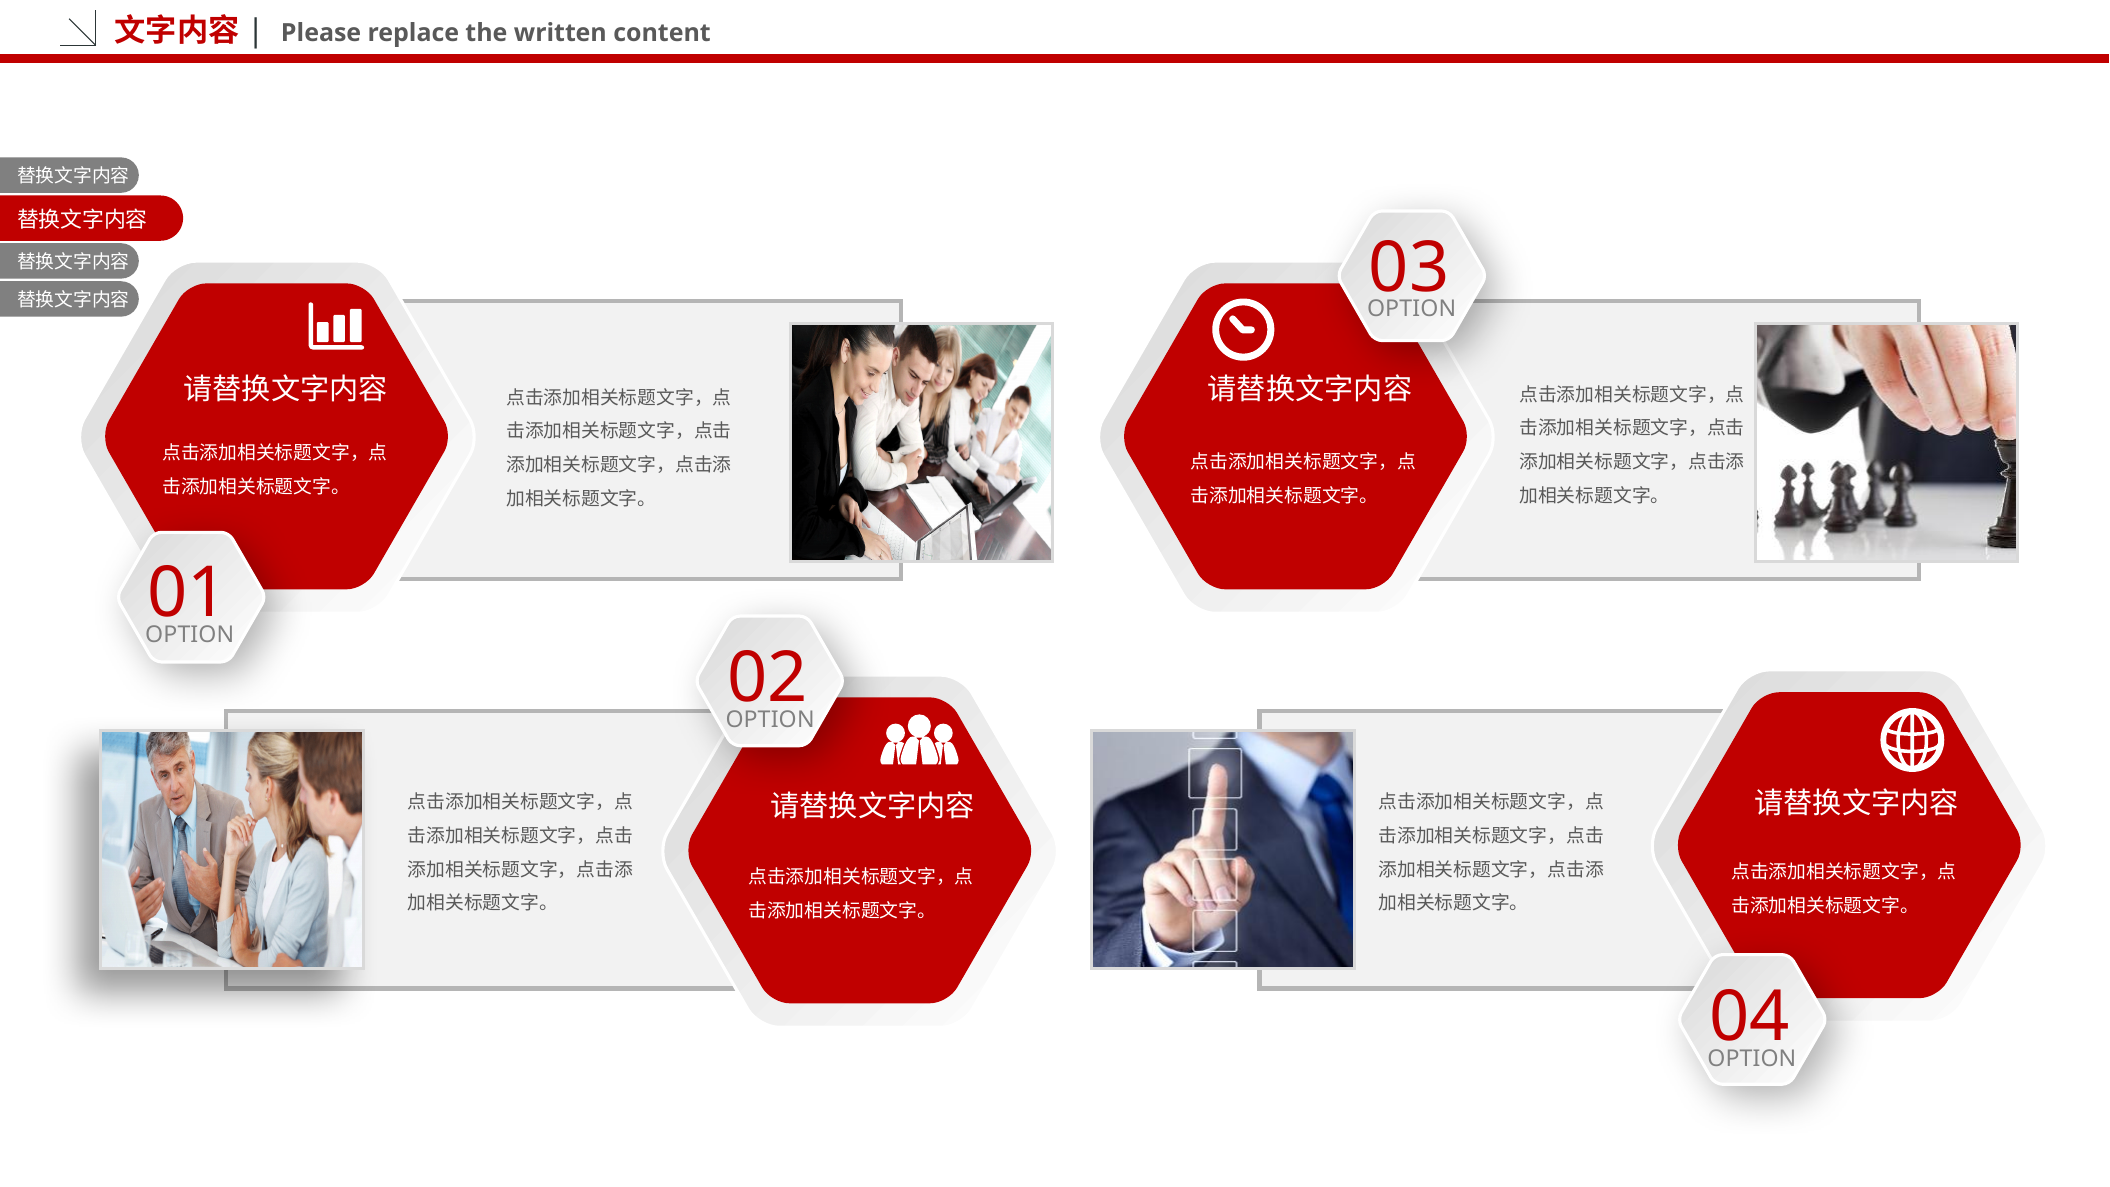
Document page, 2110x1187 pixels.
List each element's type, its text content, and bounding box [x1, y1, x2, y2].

text_box [1754, 322, 2019, 562]
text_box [1650, 669, 2049, 1023]
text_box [661, 675, 1059, 1028]
text_box 点击添加相关标题文字，点击添加相关标题文字，点击添加相关标题文字，点击添加相关标题文字。 [1507, 365, 1769, 512]
text_box [0, 242, 127, 280]
text_box [0, 194, 173, 242]
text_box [681, 616, 855, 746]
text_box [78, 261, 476, 614]
text_box [1258, 710, 1650, 990]
text_box [0, 156, 127, 194]
text_box [225, 710, 661, 990]
text_box [100, 729, 364, 970]
text_box 替换文字内容 [5, 157, 157, 193]
text_box [789, 322, 1054, 562]
text_box [1091, 729, 1355, 970]
text_box [1495, 300, 1920, 580]
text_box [1097, 261, 1495, 614]
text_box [60, 9, 96, 46]
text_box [1662, 954, 1836, 1085]
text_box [1322, 210, 1496, 341]
text_box [0, 280, 78, 318]
text_box 点击添加相关标题文字，点击添加相关标题文字，点击添加相关标题文字，点击添加相关标题文字。 [1366, 772, 1628, 920]
text_box 替换文字内容 [6, 198, 219, 239]
text_box 文字内容| Please replace the written content [103, 4, 927, 54]
text_box [476, 300, 902, 580]
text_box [100, 532, 274, 662]
text_box 替换文字内容 [5, 281, 78, 317]
text_box 点击添加相关标题文字，点击添加相关标题文字，点击添加相关标题文字，点击添加相关标题文字。 [395, 772, 657, 920]
text_box 替换文字内容 [5, 243, 157, 279]
text_box 点击添加相关标题文字，点击添加相关标题文字，点击添加相关标题文字，点击添加相关标题文字。 [494, 368, 756, 516]
